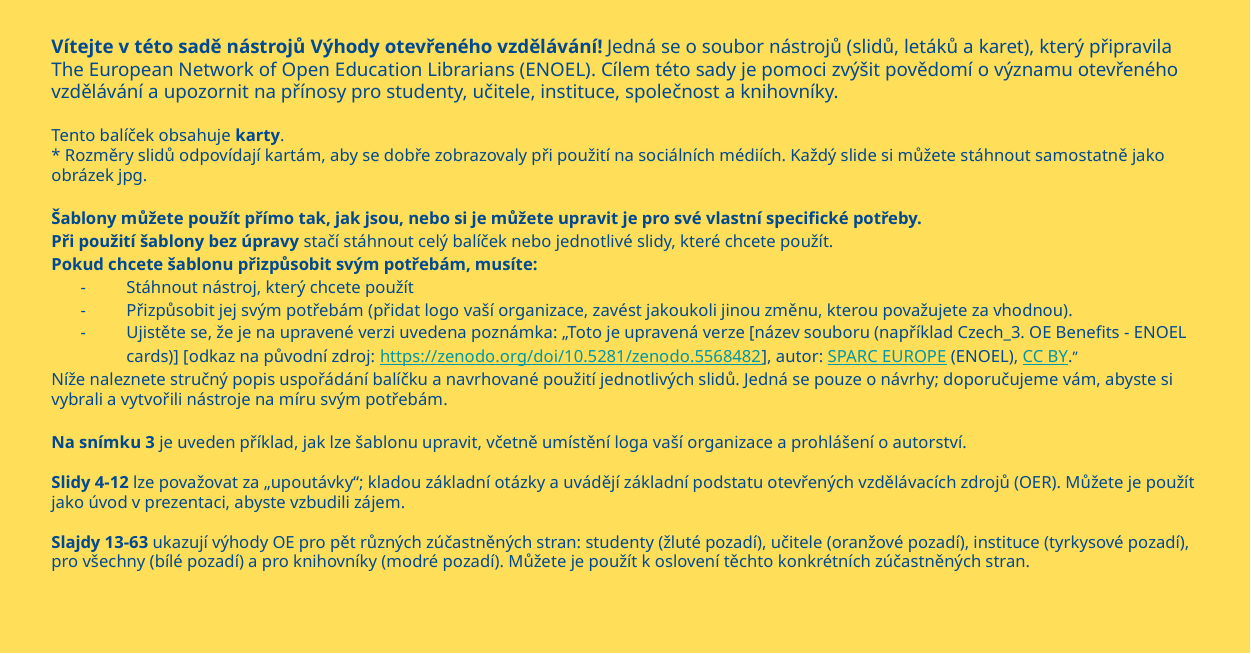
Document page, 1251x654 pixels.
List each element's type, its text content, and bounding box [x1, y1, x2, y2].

text_box Vítejte v této sadě nástrojů Výhody otevřeného vzdělávání! Jedná se o soubor nástrojů (slidů, letáků a karet), který připravila The European Network of Open Education Librarians (ENOEL). Cílem této sady je pomoci zvýšit povědomí o významu otevřeného vzdělávání a upozornit na přínosy pro studenty, učitele, instituce, společnost a knihovníky. Tento balíček obsahuje karty. * Rozměry slidů odpovídají kartám, aby se dobře zobrazovaly při použití na sociálních médiích. Každý slide si můžete stáhnout samostatně jako obrázek jpg. Šablony můžete použít přímo tak, jak jsou, nebo si je můžete upravit je pro své vlastní specifické potřeby. Při použití šablony bez úpravy stačí stáhnout celý balíček nebo jednotlivé slidy, které chcete použít. Pokud chcete šablonu přizpůsobit svým potřebám, musíte: Stáhnout nástroj, který chcete použít Přizpůsobit jej svým potřebám (přidat logo vaší organizace, zavést jakoukoli jinou změnu, kterou považujete za vhodnou). Ujistěte se, že je na upravené verzi uvedena poznámka: „Toto je upravená verze [název souboru (například Czech_3. OE Benefits - ENOEL cards)] [odkaz na původní zdroj: https://zenodo.org/doi/10.5281/zenodo.5568482], autor: SPARC EUROPE (ENOEL), CC BY.” Níže naleznete stručný popis uspořádání balíčku a navrhované použití jednotlivých slidů. Jedná se pouze o návrhy; doporučujeme vám, abyste si vybrali a vytvořili nástroje na míru svým potřebám. Na snímku 3 je uveden příklad, jak lze šablonu upravit, včetně umístění loga vaší organizace a prohlášení o autorství. Slidy 4-12 lze považovat za „upoutávky“; kladou základní otázky a uvádějí základní podstatu otevřených vzdělávacích zdrojů (OER). Můžete je použít jako úvod v prezentaci, abyste vzbudili zájem. Slajdy 13-63 ukazují výhody OE pro pět různých zúčastněných stran: studenty (žluté pozadí), učitele (oranžové pozadí), instituce (tyrkysové pozadí), pro všechny (bílé pozadí) a pro knihovníky (modré pozadí). Můžete je použít k oslovení těchto konkrétních zúčastněných stran. [36, 20, 1214, 587]
